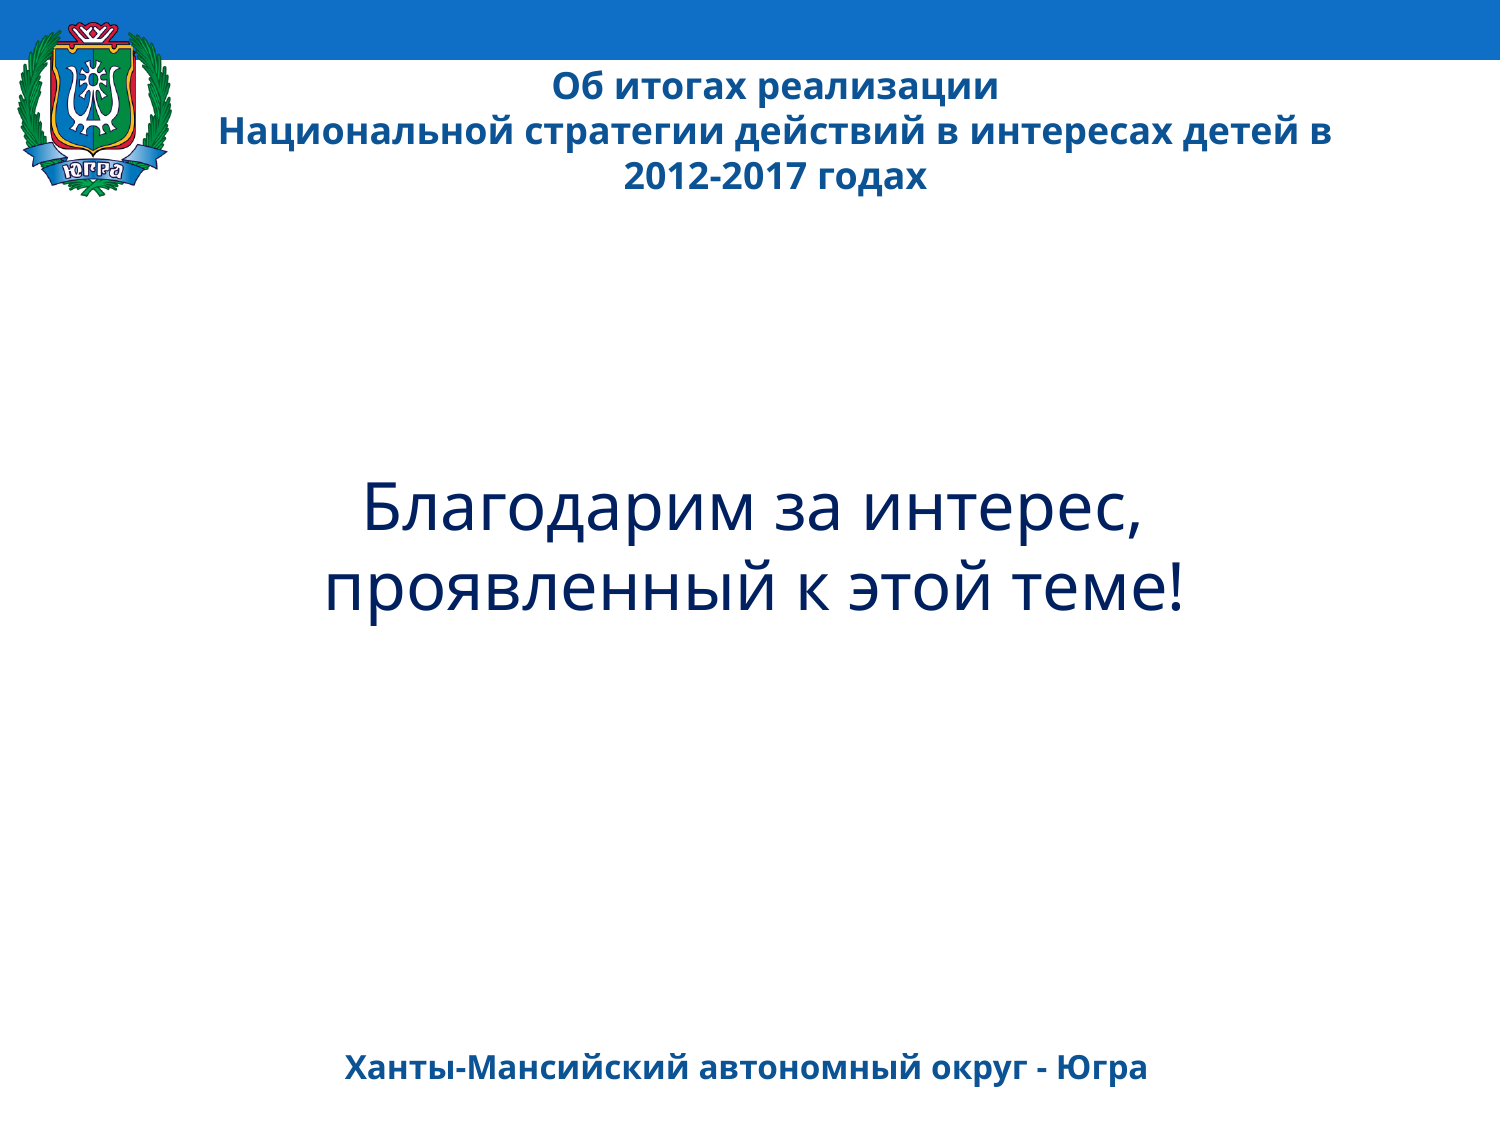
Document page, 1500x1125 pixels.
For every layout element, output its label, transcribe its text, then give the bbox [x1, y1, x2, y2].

text_box Об итогах реализации Национальной стратегии действий в интересах детей в 2012-2017 годах [176, 54, 1388, 205]
text_box Благодарим за интерес, проявленный к этой теме! [100, 456, 1424, 631]
text_box Ханты-Мансийский автономный округ - Югра [330, 1038, 1165, 1094]
picture [17, 19, 172, 198]
